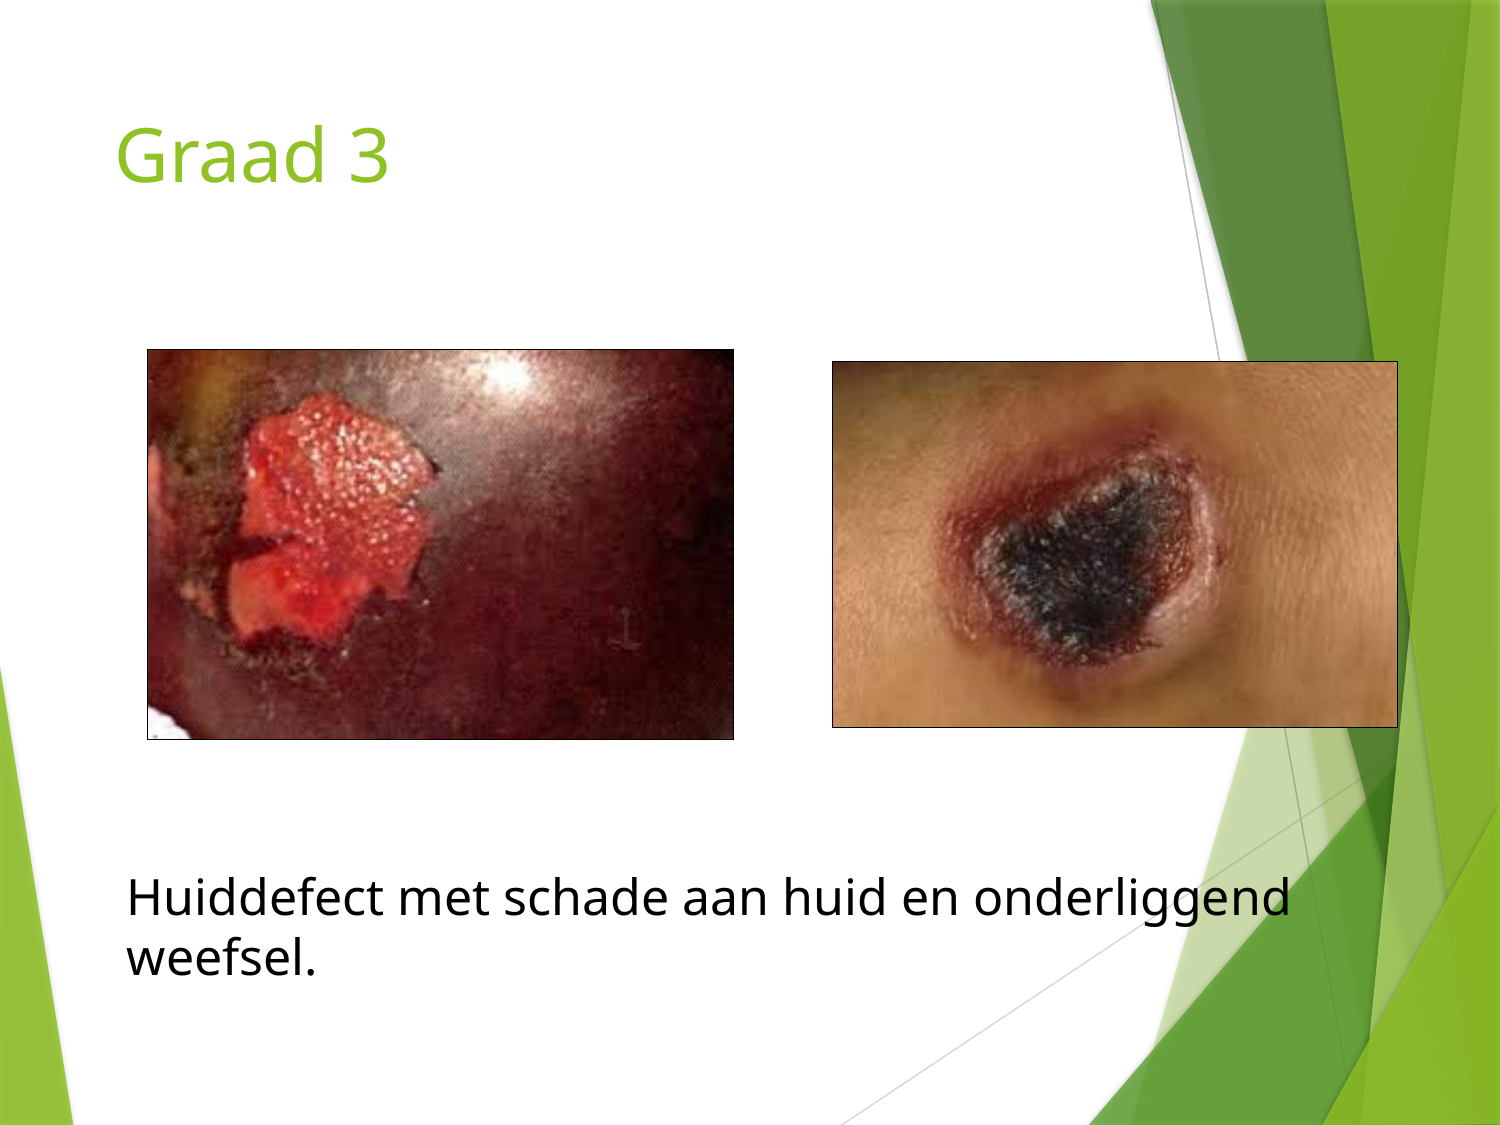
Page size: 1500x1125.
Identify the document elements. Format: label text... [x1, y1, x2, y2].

text_box Huiddefect met schade aan huid en onderliggend weefsel. [112, 857, 1388, 1038]
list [147, 349, 734, 741]
picture [832, 361, 1398, 729]
title Graad 3 [99, 99, 1142, 317]
